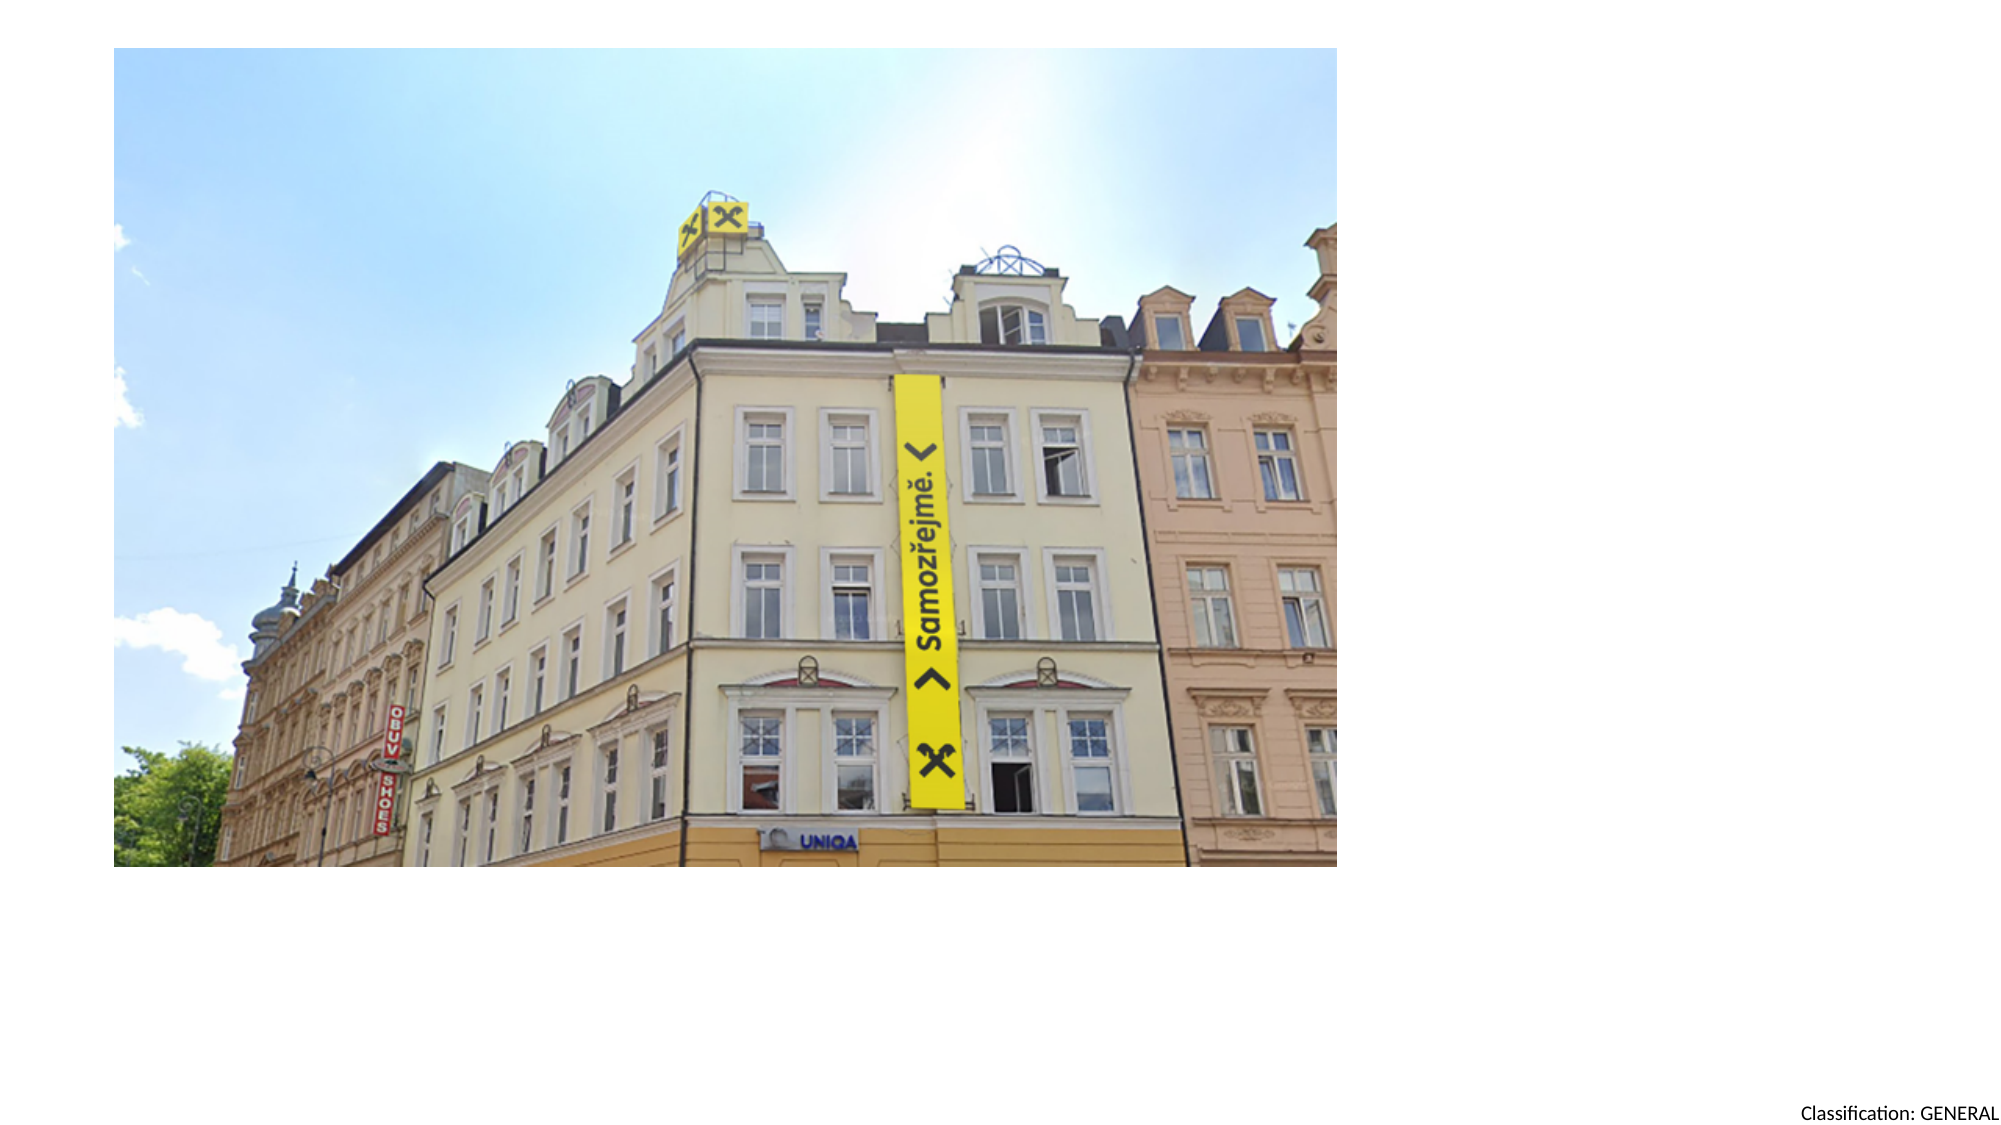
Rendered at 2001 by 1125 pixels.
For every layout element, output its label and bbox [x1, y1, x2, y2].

picture [114, 48, 1337, 867]
